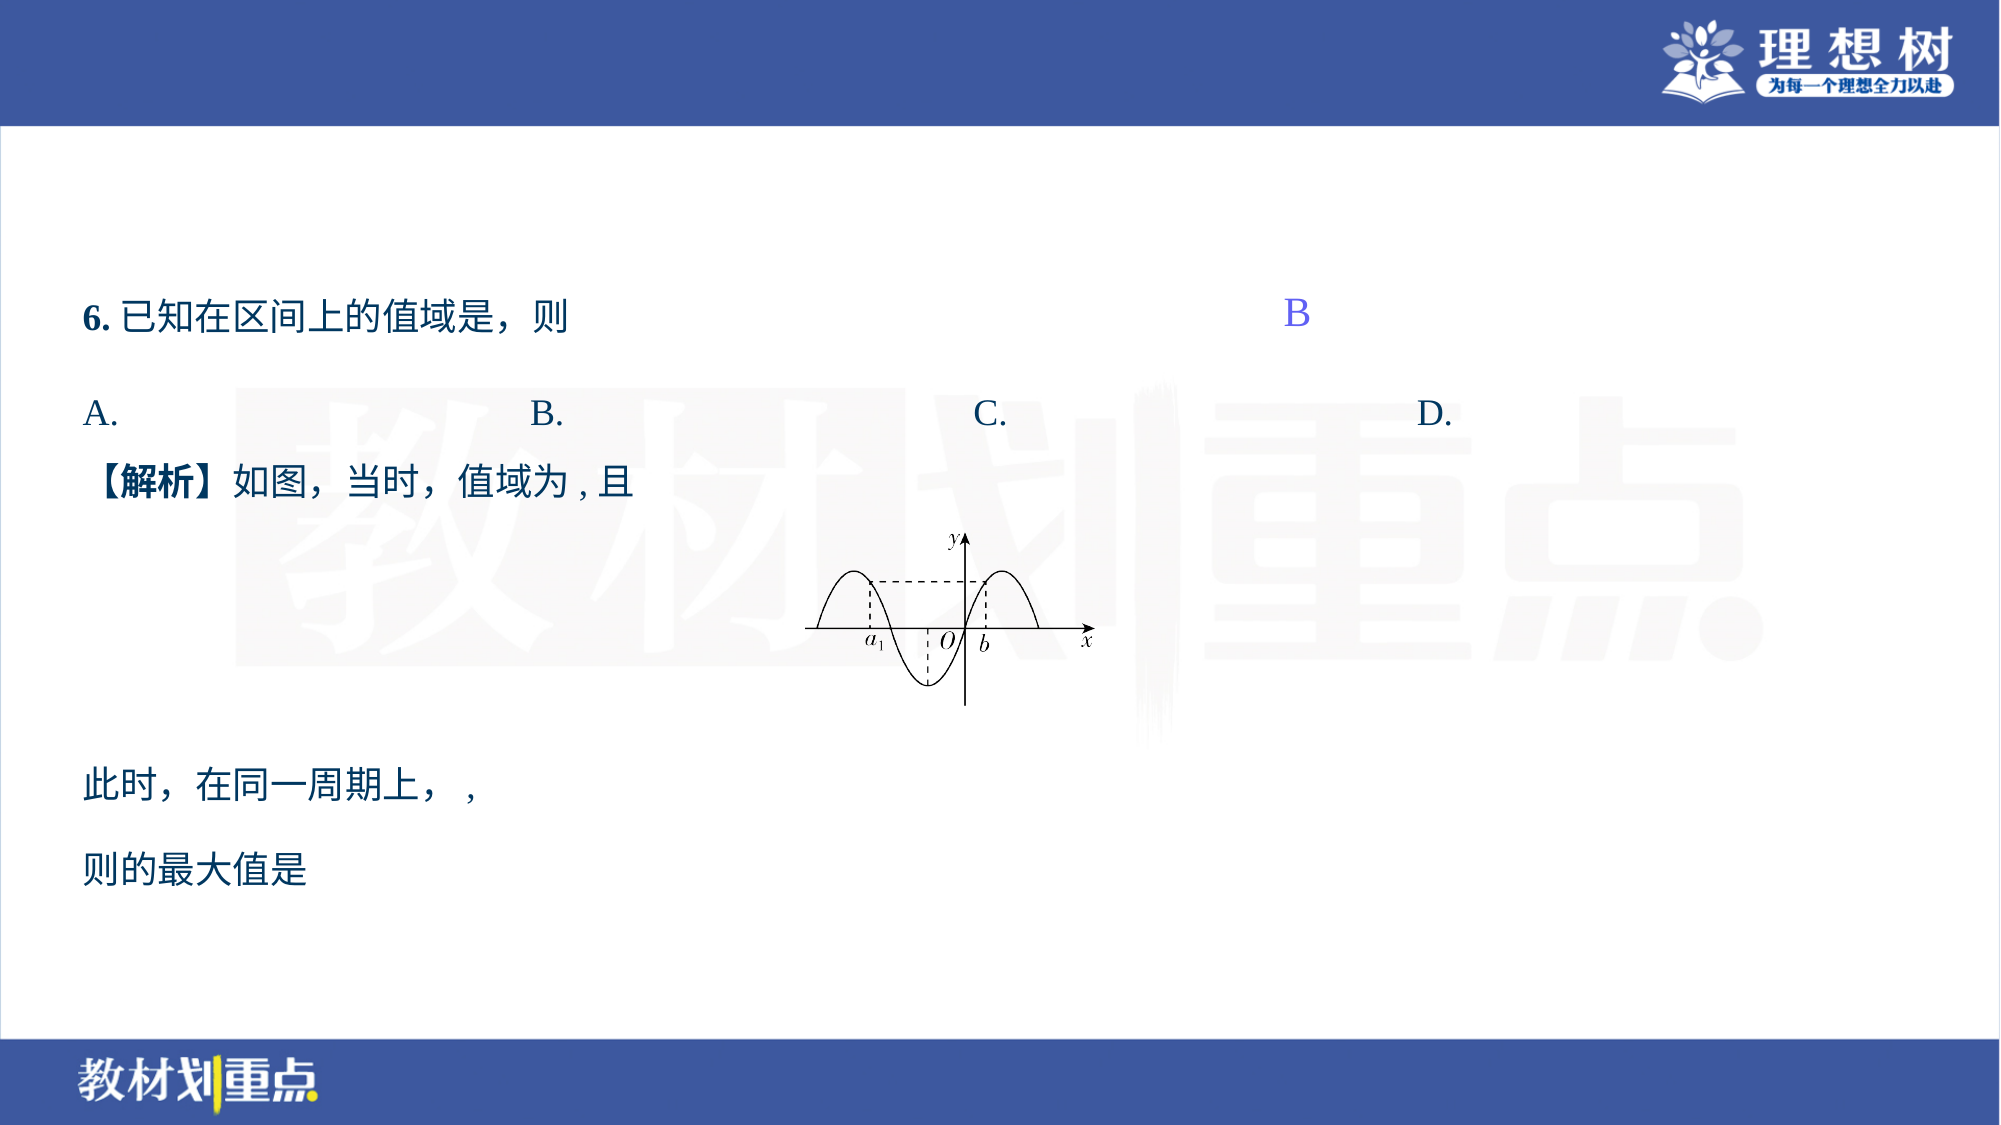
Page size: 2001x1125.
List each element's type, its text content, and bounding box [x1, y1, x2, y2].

text_box B [1268, 282, 1327, 333]
picture [0, 0, 2000, 1125]
